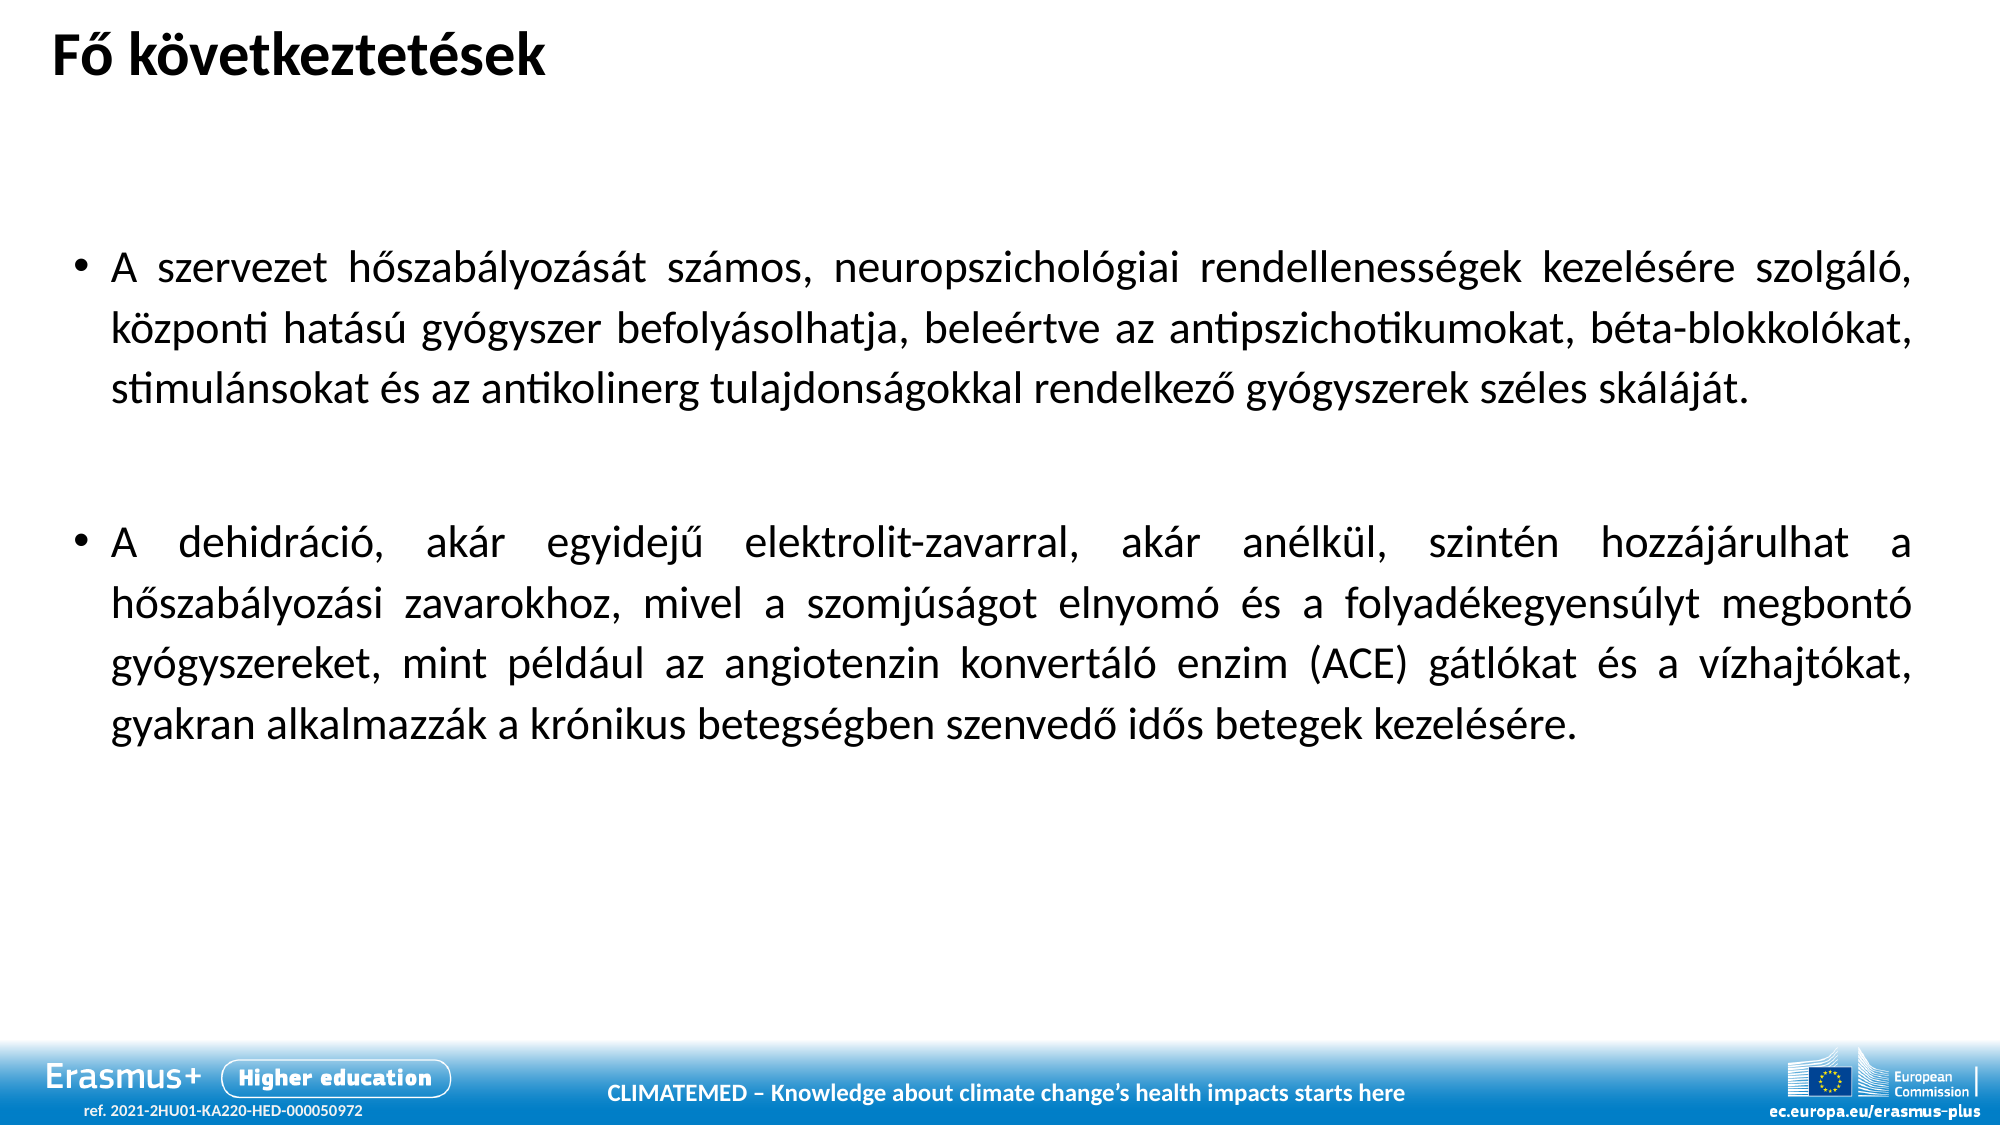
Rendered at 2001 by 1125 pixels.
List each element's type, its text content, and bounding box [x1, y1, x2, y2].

picture [0, 899, 2000, 1125]
text_box Fő következtetések [37, 14, 1990, 105]
list A szervezet hőszabályozását számos, neuropszichológiai rendellenességek kezelésére szolgáló, központi hatású gyógyszer befolyásolhatja, beleértve az antipszichotikumokat, béta-blokkolókat, stimulánsokat és az antikolinerg tulajdonságokkal rendelkező gyógyszerek széles skáláját. A dehidráció, akár egyidejű elektrolit-zavarral, akár anélkül, szintén hozzájárulhat a hőszabályozási zavarokhoz, mivel a szomjúságot elnyomó és a folyadékegyensúlyt megbontó gyógyszereket, mint például az angiotenzin konvertáló enzim (ACE) gátlókat és a vízhajtókat, gyakran alkalmazzák a krónikus betegségben szenvedő idős betegek kezelésére. [58, 224, 1930, 1035]
